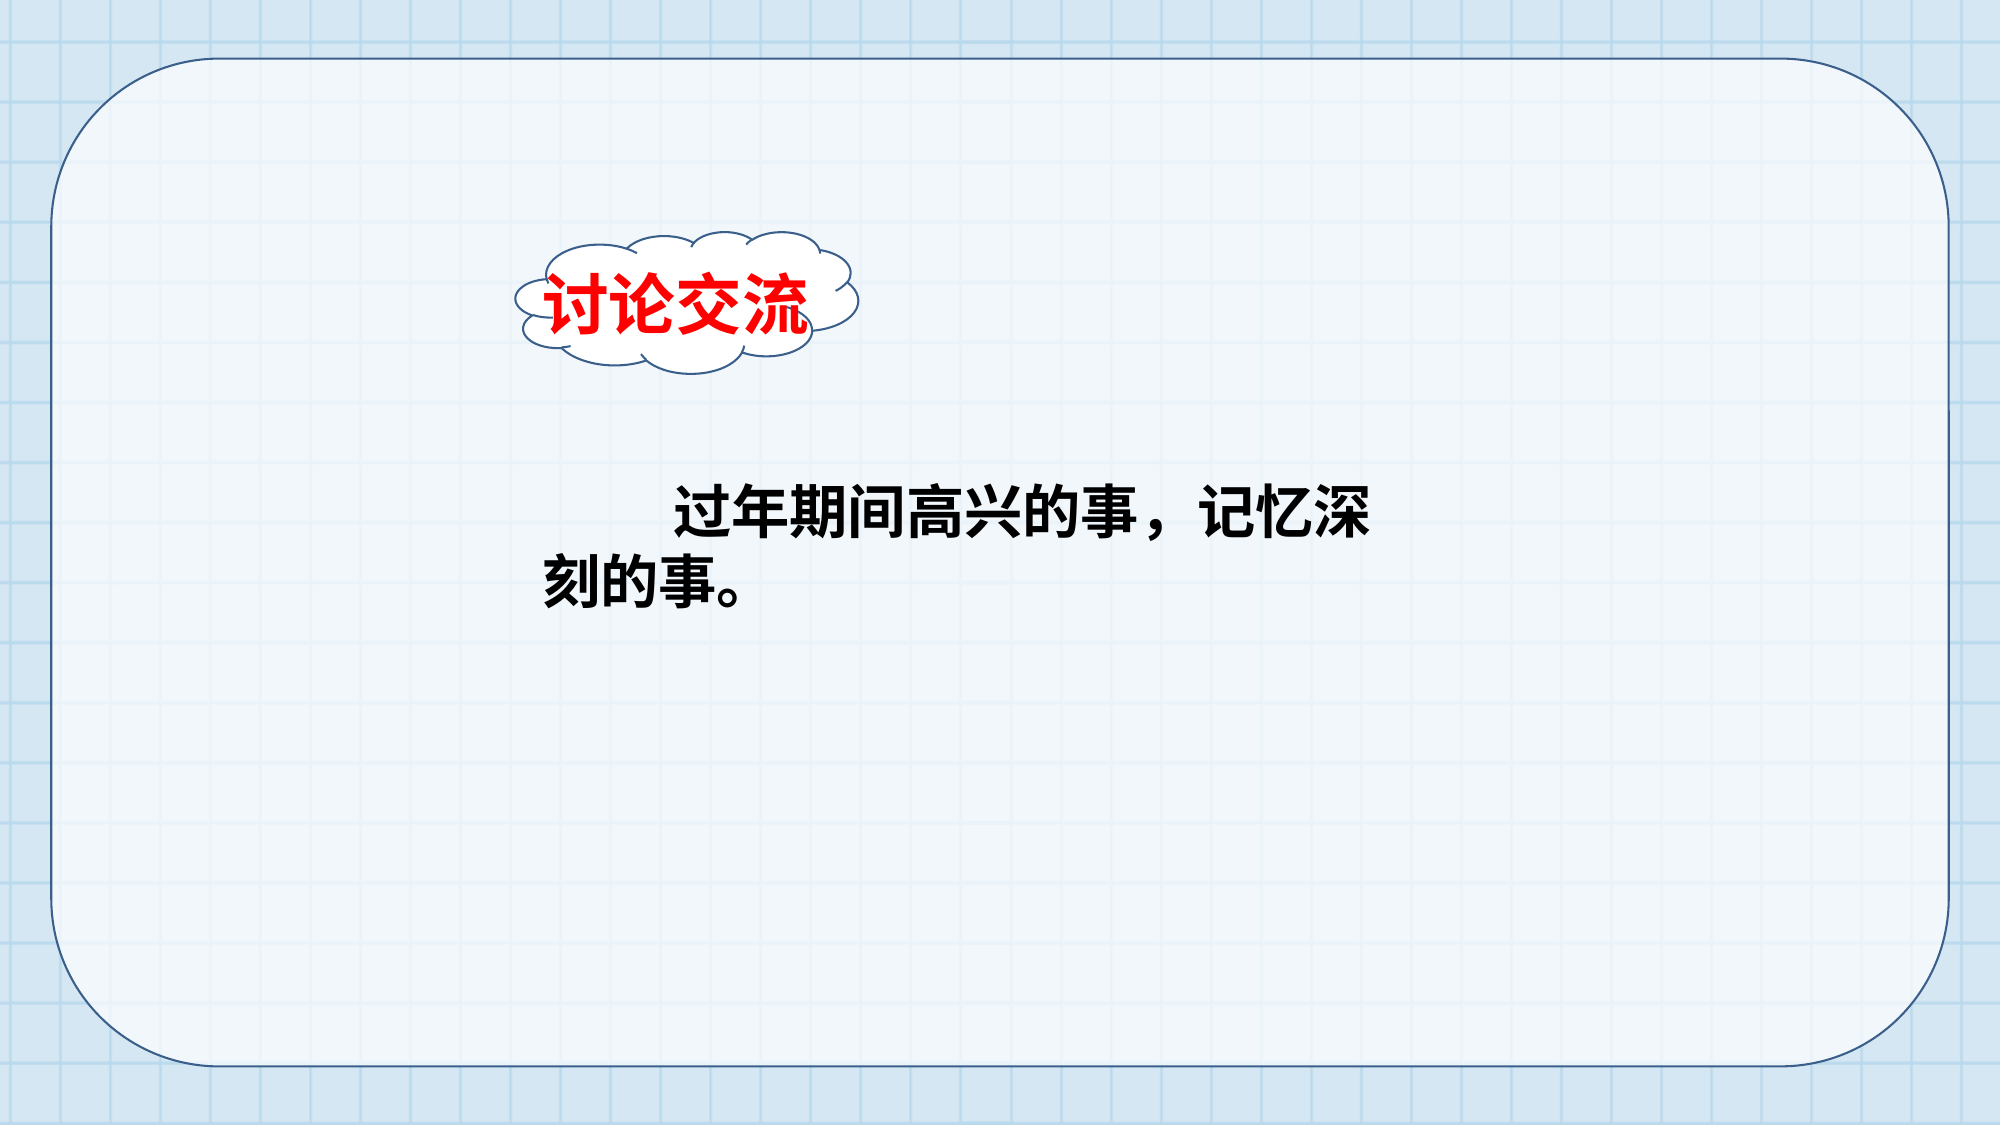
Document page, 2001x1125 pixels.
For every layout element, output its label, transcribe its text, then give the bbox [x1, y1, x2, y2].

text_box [515, 231, 859, 374]
text_box 过年期间高兴的事，记忆深刻的事。 [527, 467, 1414, 623]
picture [0, 0, 2000, 1125]
